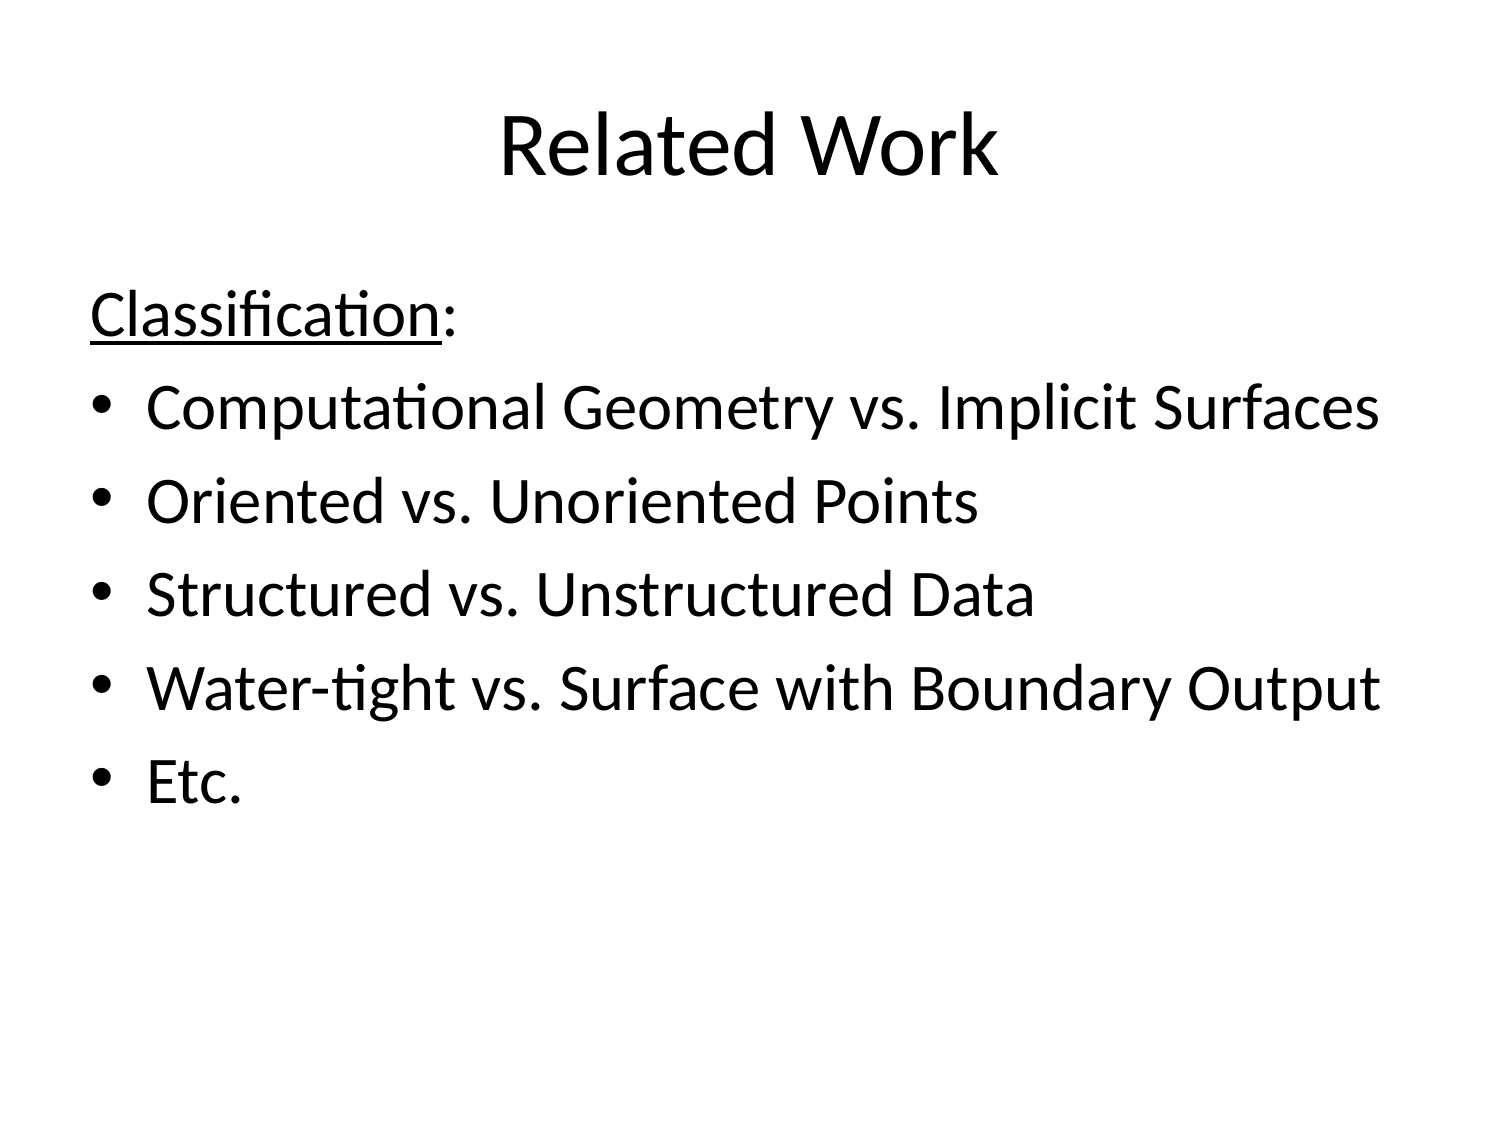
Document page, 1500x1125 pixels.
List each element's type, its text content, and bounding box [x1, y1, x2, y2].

list Classification: Computational Geometry vs. Implicit Surfaces Oriented vs. Unoriented Points Structured vs. Unstructured Data Water-tight vs. Surface with Boundary Output Etc. [75, 262, 1425, 1005]
title Related Work [75, 45, 1425, 233]
